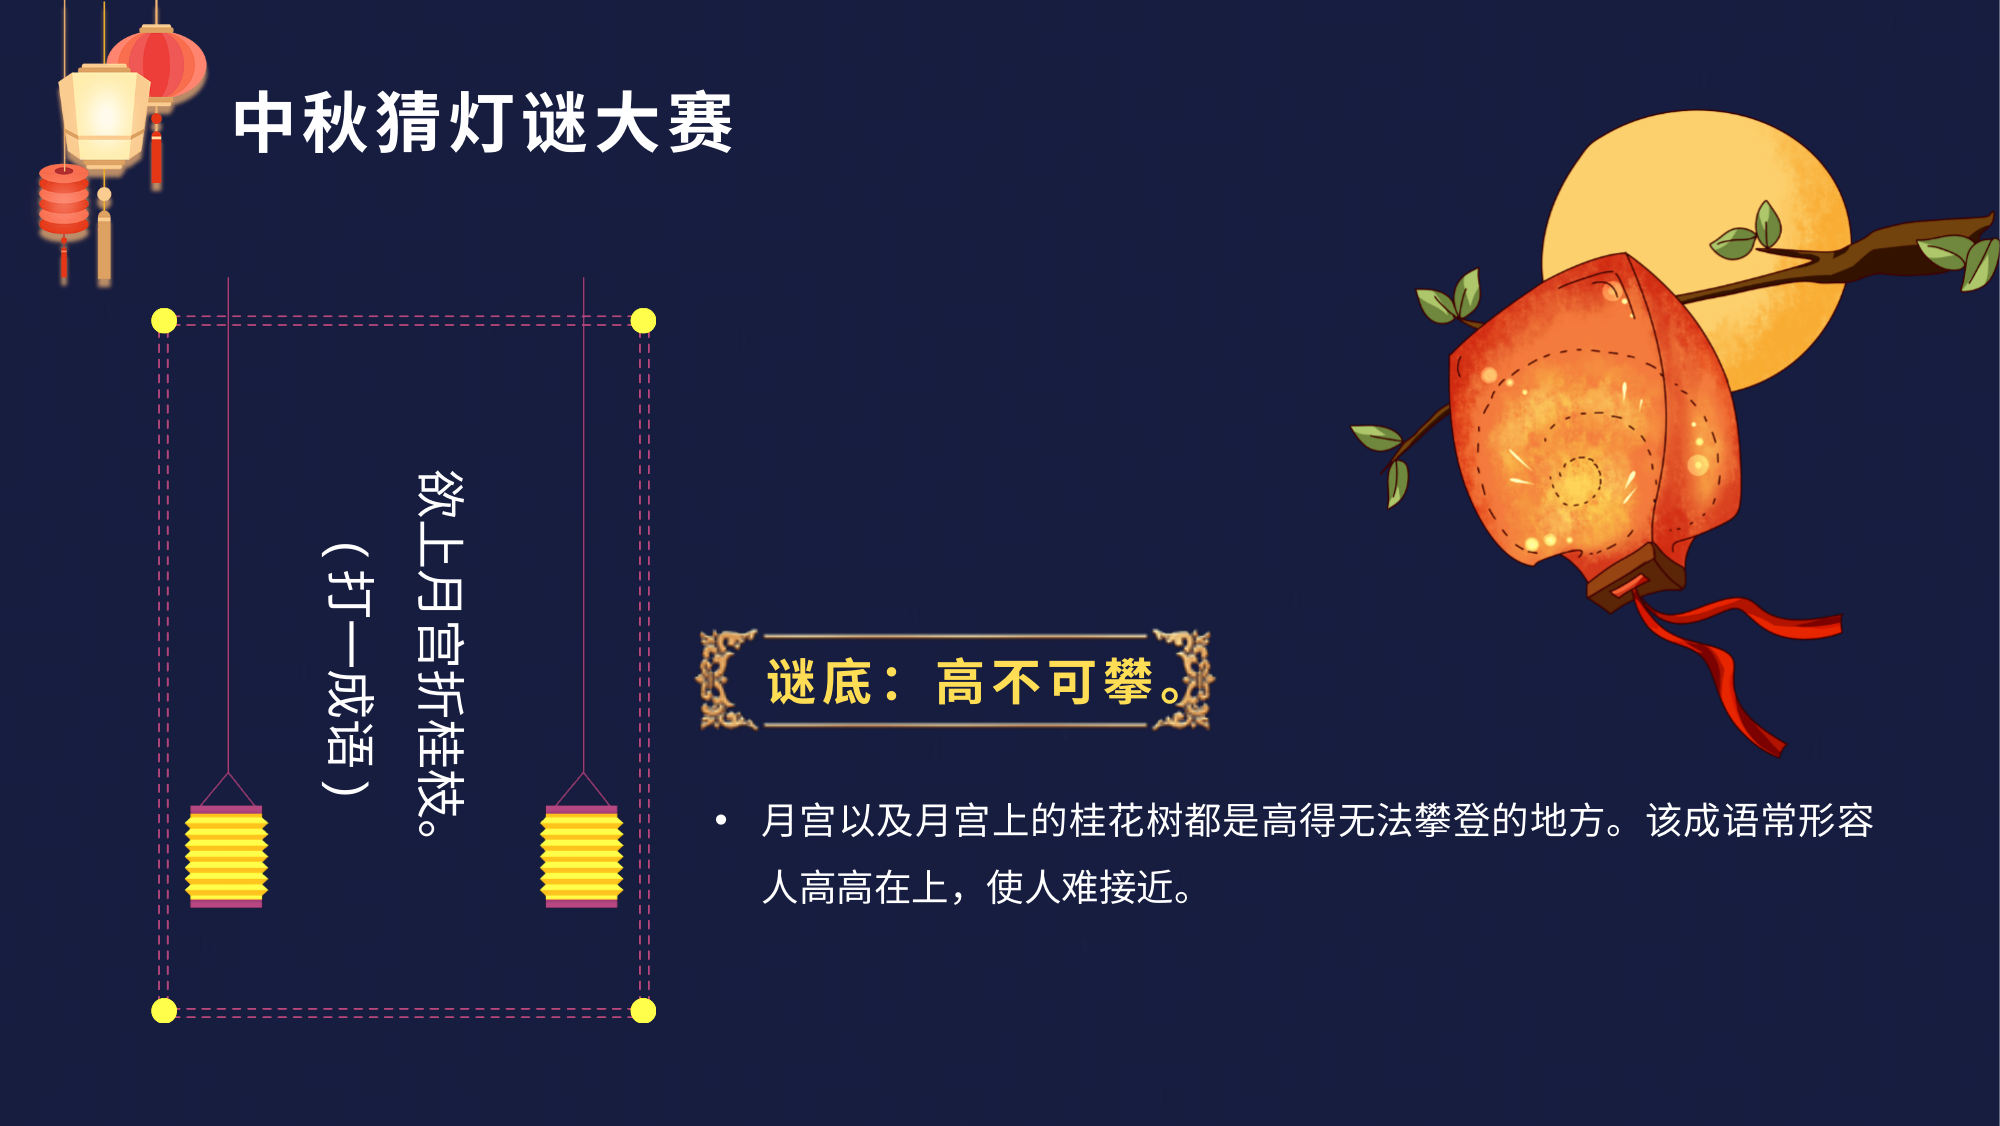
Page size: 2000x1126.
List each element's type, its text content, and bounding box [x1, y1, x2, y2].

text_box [151, 277, 656, 1023]
text_box 月宫以及月宫上的桂花树都是高得无法攀登的地方。该成语常形容人高高在上，使人难接近。 [699, 766, 1890, 917]
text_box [665, 595, 1247, 771]
picture [0, 0, 2000, 1126]
text_box 中秋猜灯谜大赛 [217, 72, 1000, 168]
